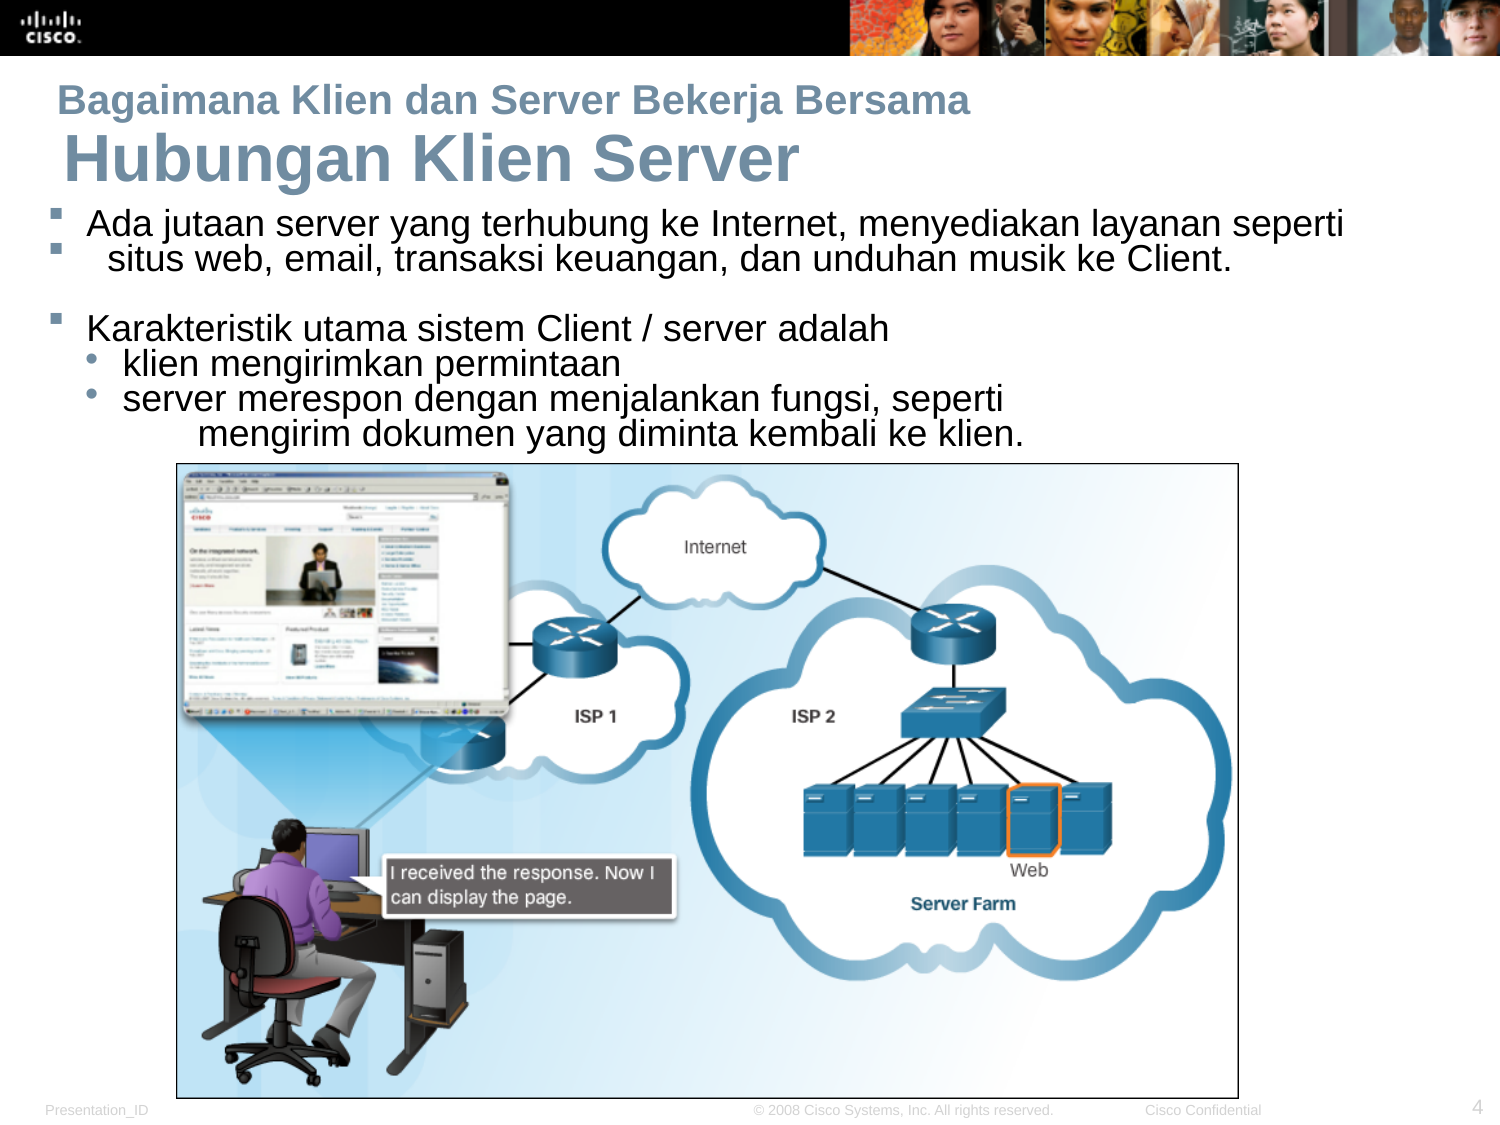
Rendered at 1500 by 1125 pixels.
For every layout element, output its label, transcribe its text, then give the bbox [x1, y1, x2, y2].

picture [0, 0, 1500, 56]
title Bagaimana Klien dan Server Bekerja Bersama Hubungan Klien Server [31, 64, 1471, 203]
list Ada jutaan server yang terhubung ke Internet, menyediakan layanan seperti situs web, email, transaksi keuangan, dan unduhan musik ke Client. Karakteristik utama sistem Client / server adalah klien mengirimkan permintaan server merespon dengan menjalankan fungsi, seperti mengirim dokumen yang diminta kembali ke klien. [34, 211, 1467, 927]
picture [176, 463, 1239, 1099]
